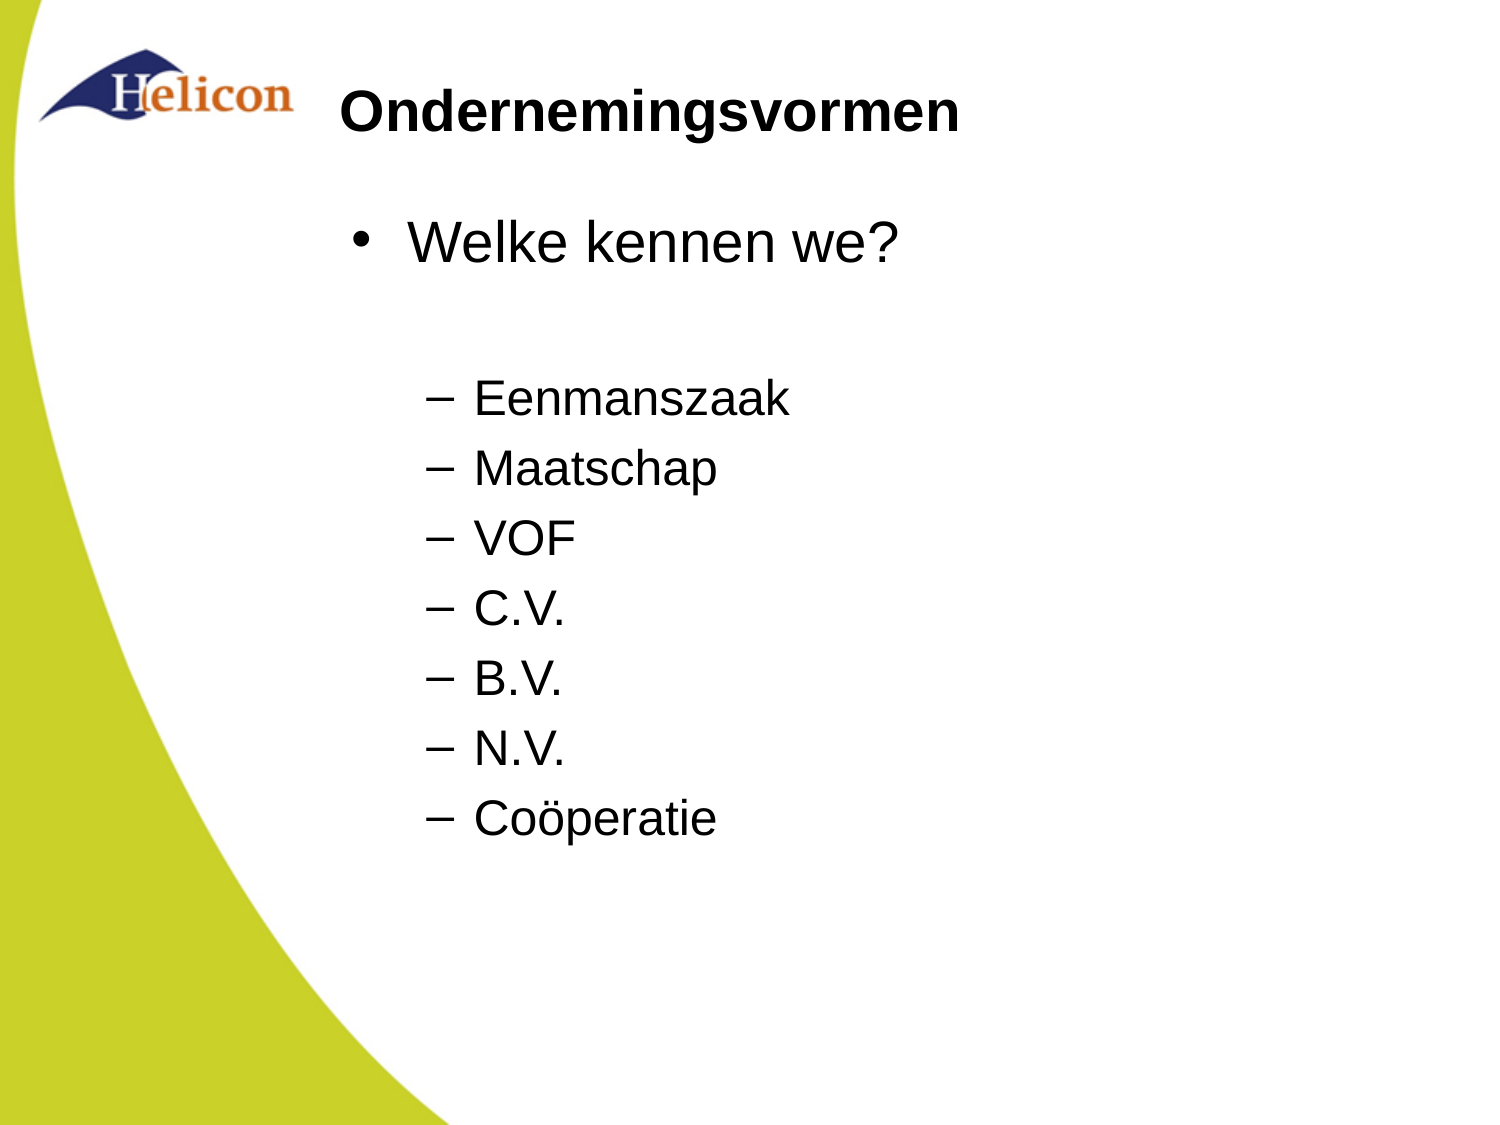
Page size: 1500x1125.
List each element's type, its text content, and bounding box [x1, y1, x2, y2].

picture [0, 0, 1500, 1125]
list Welke kennen we? Eenmanszaak Maatschap VOF C.V. B.V. N.V. Coöperatie [336, 196, 1425, 1005]
title Ondernemingsvormen [324, 54, 1415, 161]
